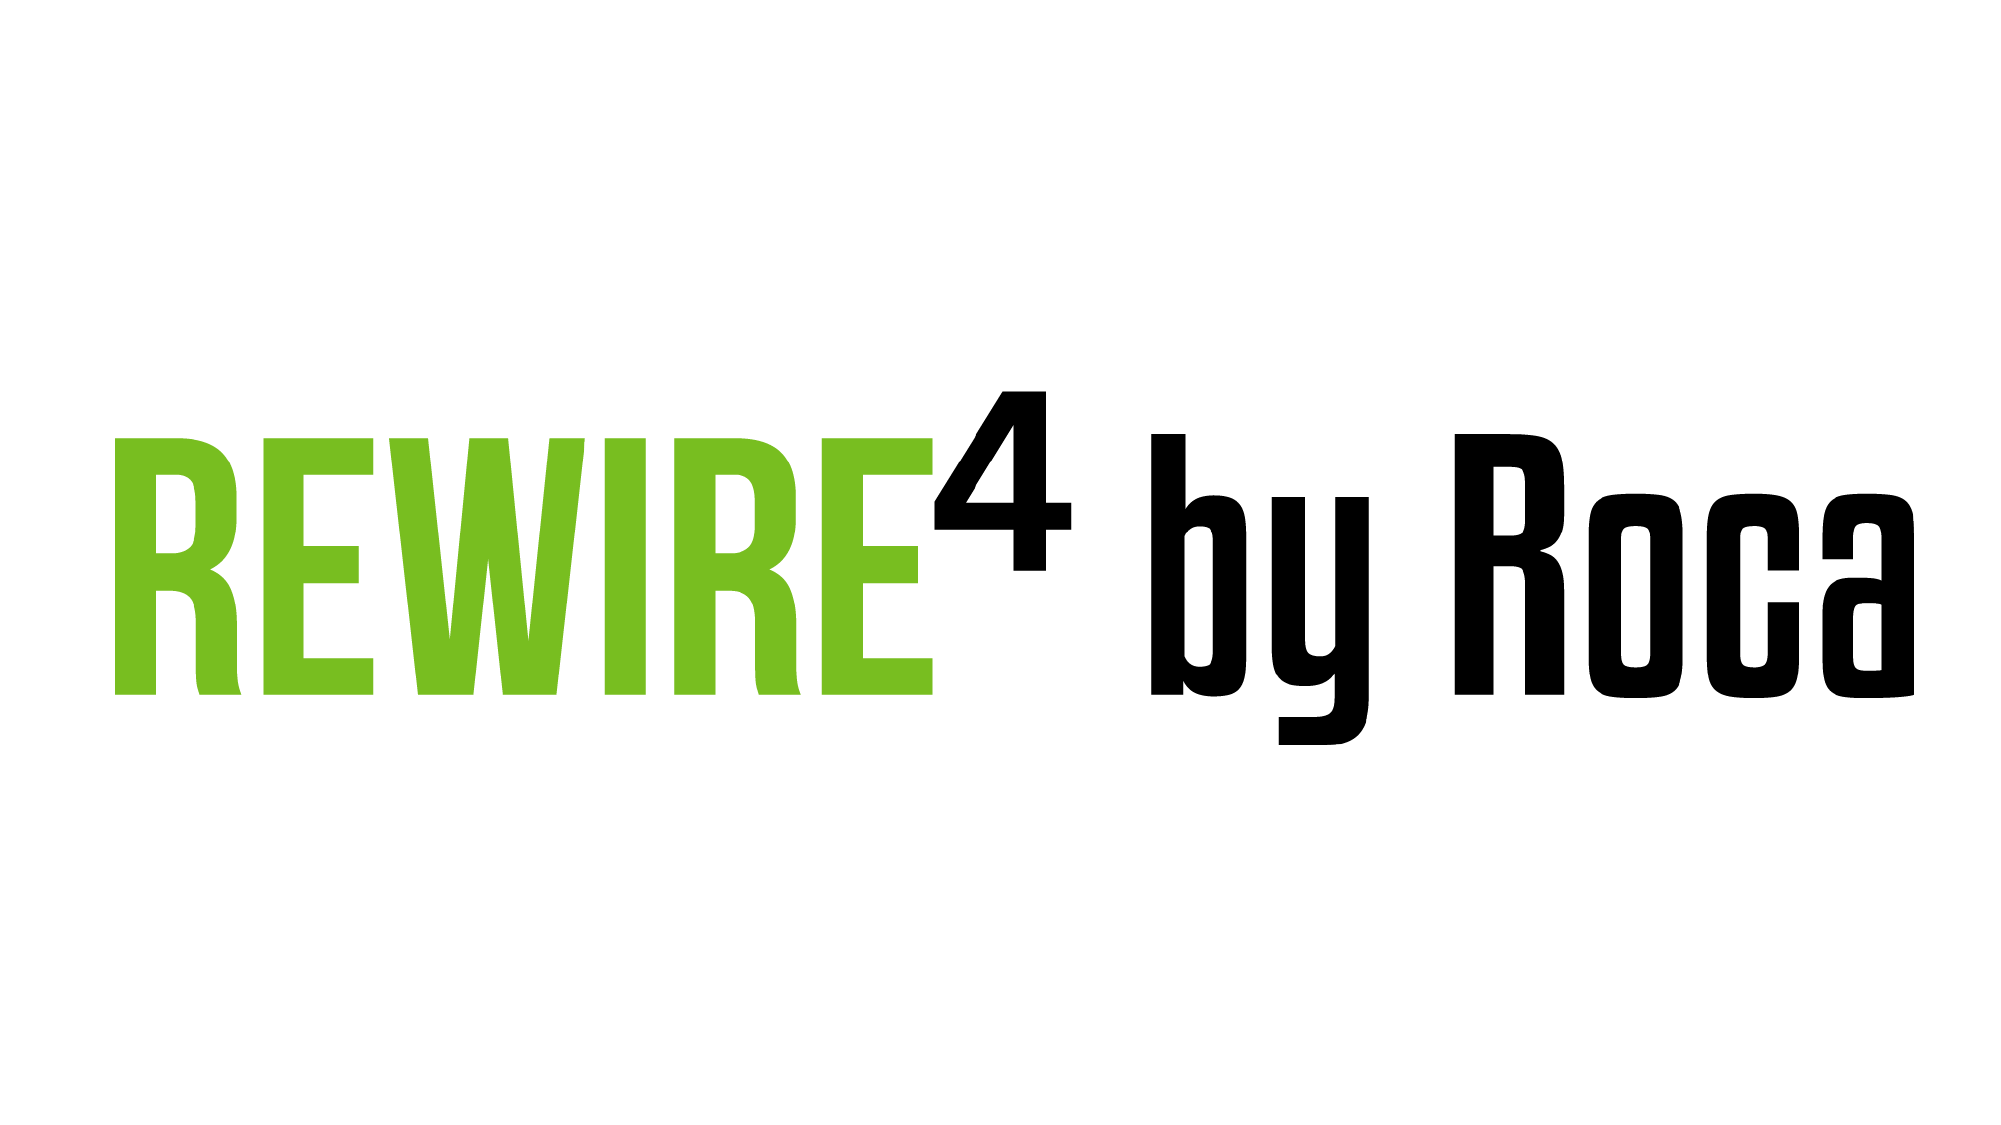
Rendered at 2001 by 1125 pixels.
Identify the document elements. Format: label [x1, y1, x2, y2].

picture [115, 390, 1914, 745]
